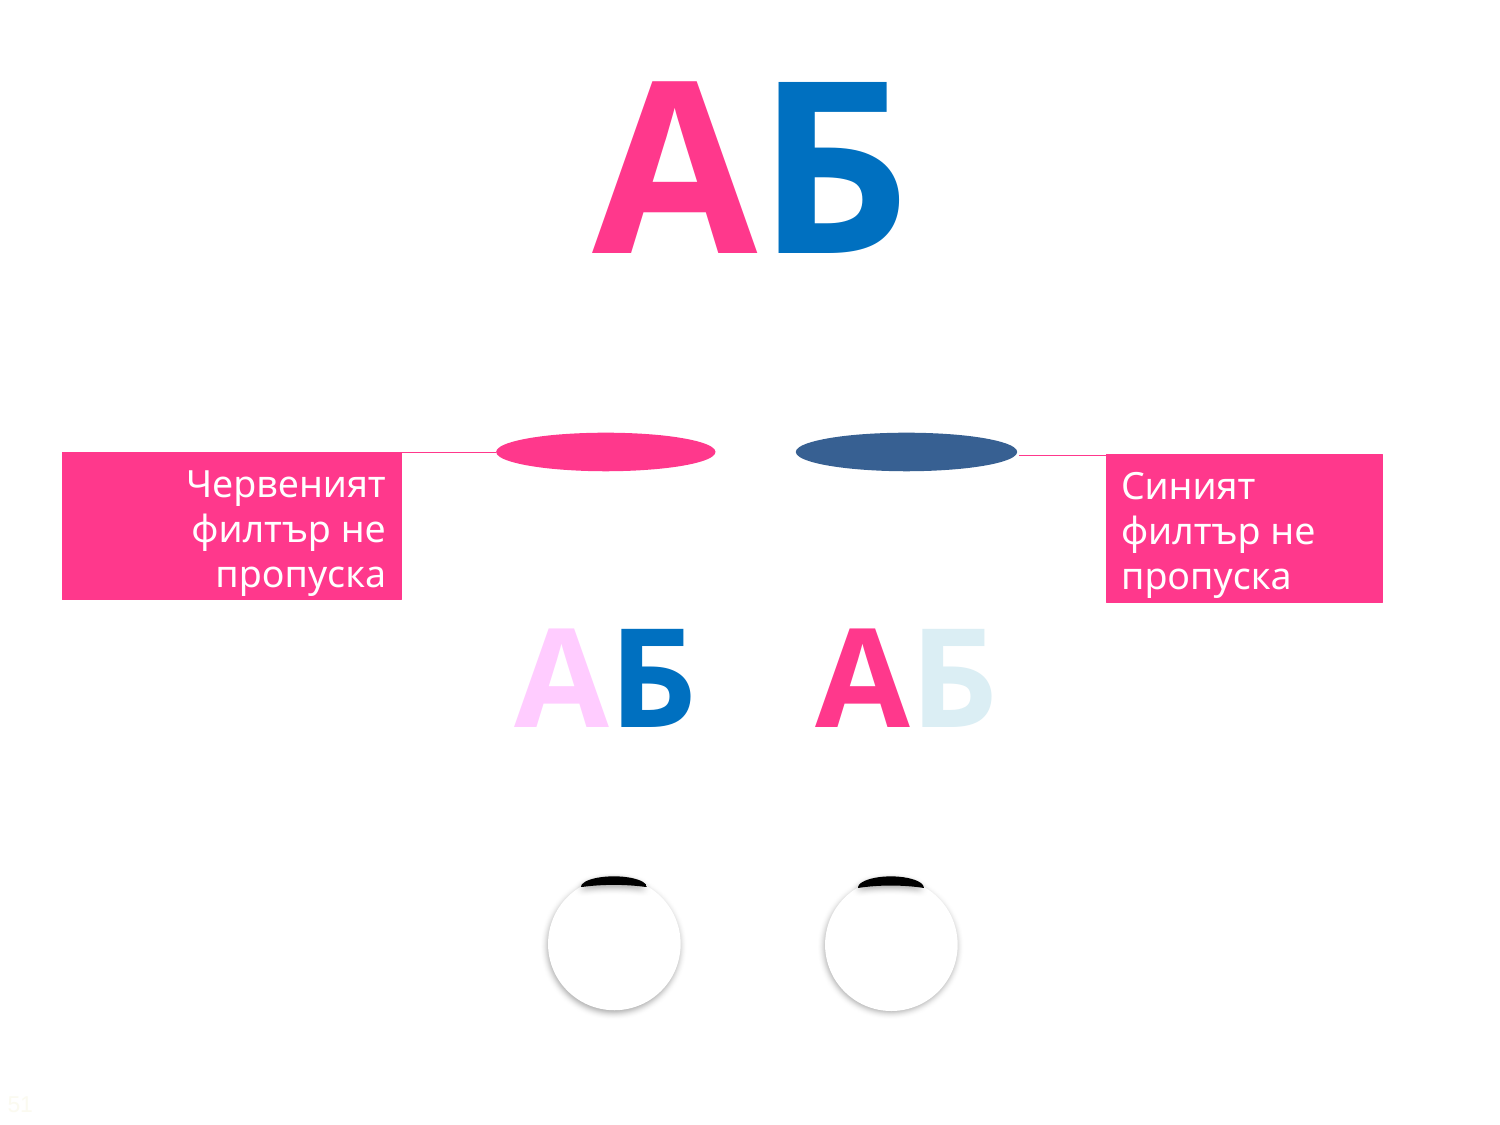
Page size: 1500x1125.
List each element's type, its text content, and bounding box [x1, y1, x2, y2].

list АБ [577, 6, 934, 314]
text_box АБ [784, 582, 1085, 737]
text_box [793, 430, 1020, 474]
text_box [547, 876, 681, 1011]
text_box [1018, 453, 1383, 603]
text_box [62, 451, 497, 601]
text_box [824, 876, 958, 1012]
text_box АБ [427, 582, 784, 737]
text_box [494, 430, 718, 474]
